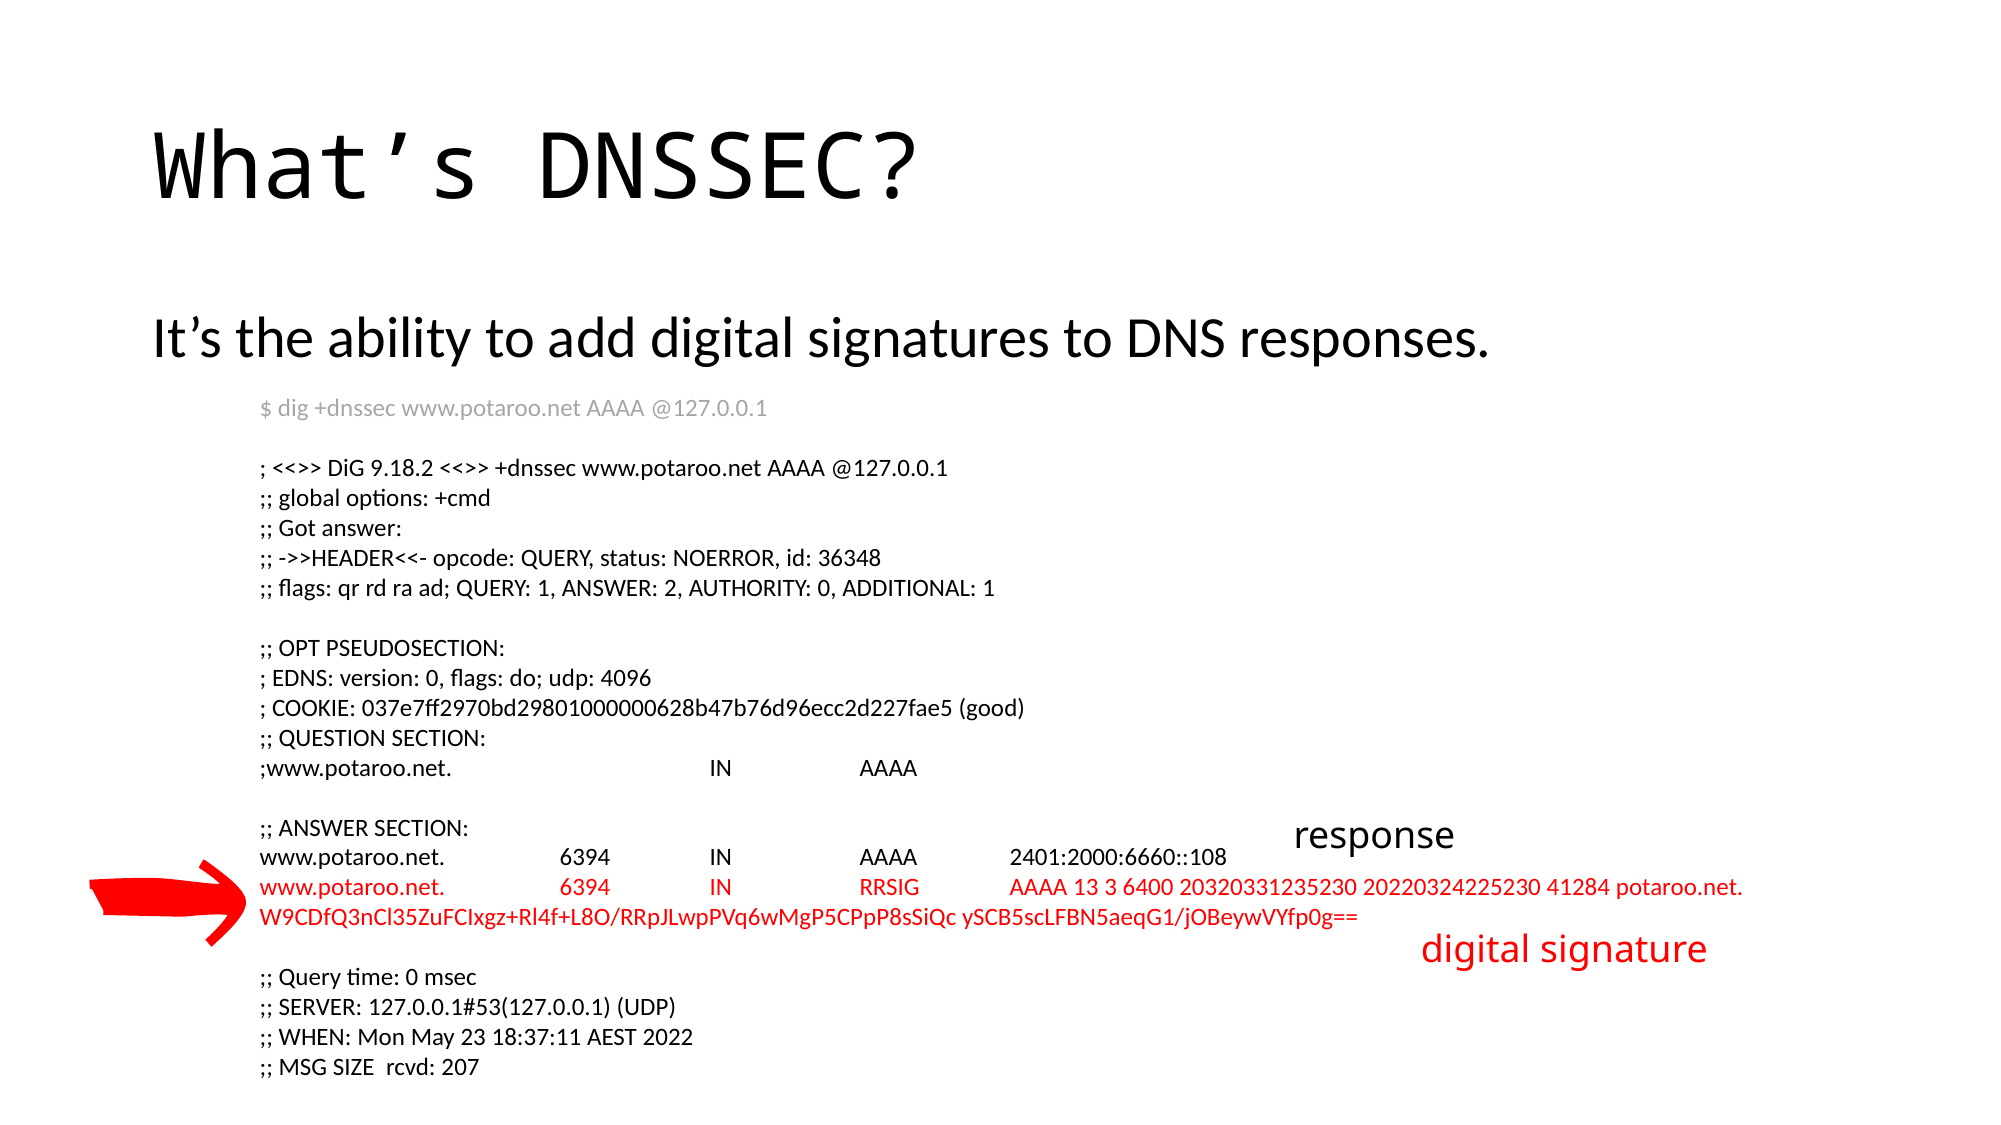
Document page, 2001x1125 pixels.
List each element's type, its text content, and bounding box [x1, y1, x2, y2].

list It’s the ability to add digital signatures to DNS responses. [137, 299, 1863, 402]
text_box $ dig +dnssec www.potaroo.net AAAA @127.0.0.1 ; <<>> DiG 9.18.2 <<>> +dnssec www.potaroo.net AAAA @127.0.0.1 ;; global options: +cmd ;; Got answer: ;; ->>HEADER<<- opcode: QUERY, status: NOERROR, id: 36348 ;; flags: qr rd ra ad; QUERY: 1, ANSWER: 2, AUTHORITY: 0, ADDITIONAL: 1 ;; OPT PSEUDOSECTION: ; EDNS: version: 0, flags: do; udp: 4096 ; COOKIE: 037e7ff2970bd29801000000628b47b76d96ecc2d227fae5 (good) ;; QUESTION SECTION: ;www.potaroo.net. IN AAAA ;; ANSWER SECTION: www.potaroo.net. 6394 IN AAAA 2401:2000:6660::108 www.potaroo.net. 6394 IN RRSIG AAAA 13 3 6400 20320331235230 20220324225230 41284 potaroo.net. W9CDfQ3nCl35ZuFCIxgz+Rl4f+L8O/RRpJLwpPVq6wMgP5CPpP8sSiQc ySCB5scLFBN5aeqG1/jOBeywVYfp0g== ;; Query time: 0 msec ;; SERVER: 127.0.0.1#53(127.0.0.1) (UDP) ;; WHEN: Mon May 23 18:37:11 AEST 2022 ;; MSG SIZE rcvd: 207 [244, 384, 1970, 1118]
text_box digital signature [1406, 917, 1724, 978]
text_box [89, 862, 243, 944]
title What’s DNSSEC? [137, 59, 1863, 278]
text_box response [1278, 803, 1471, 863]
